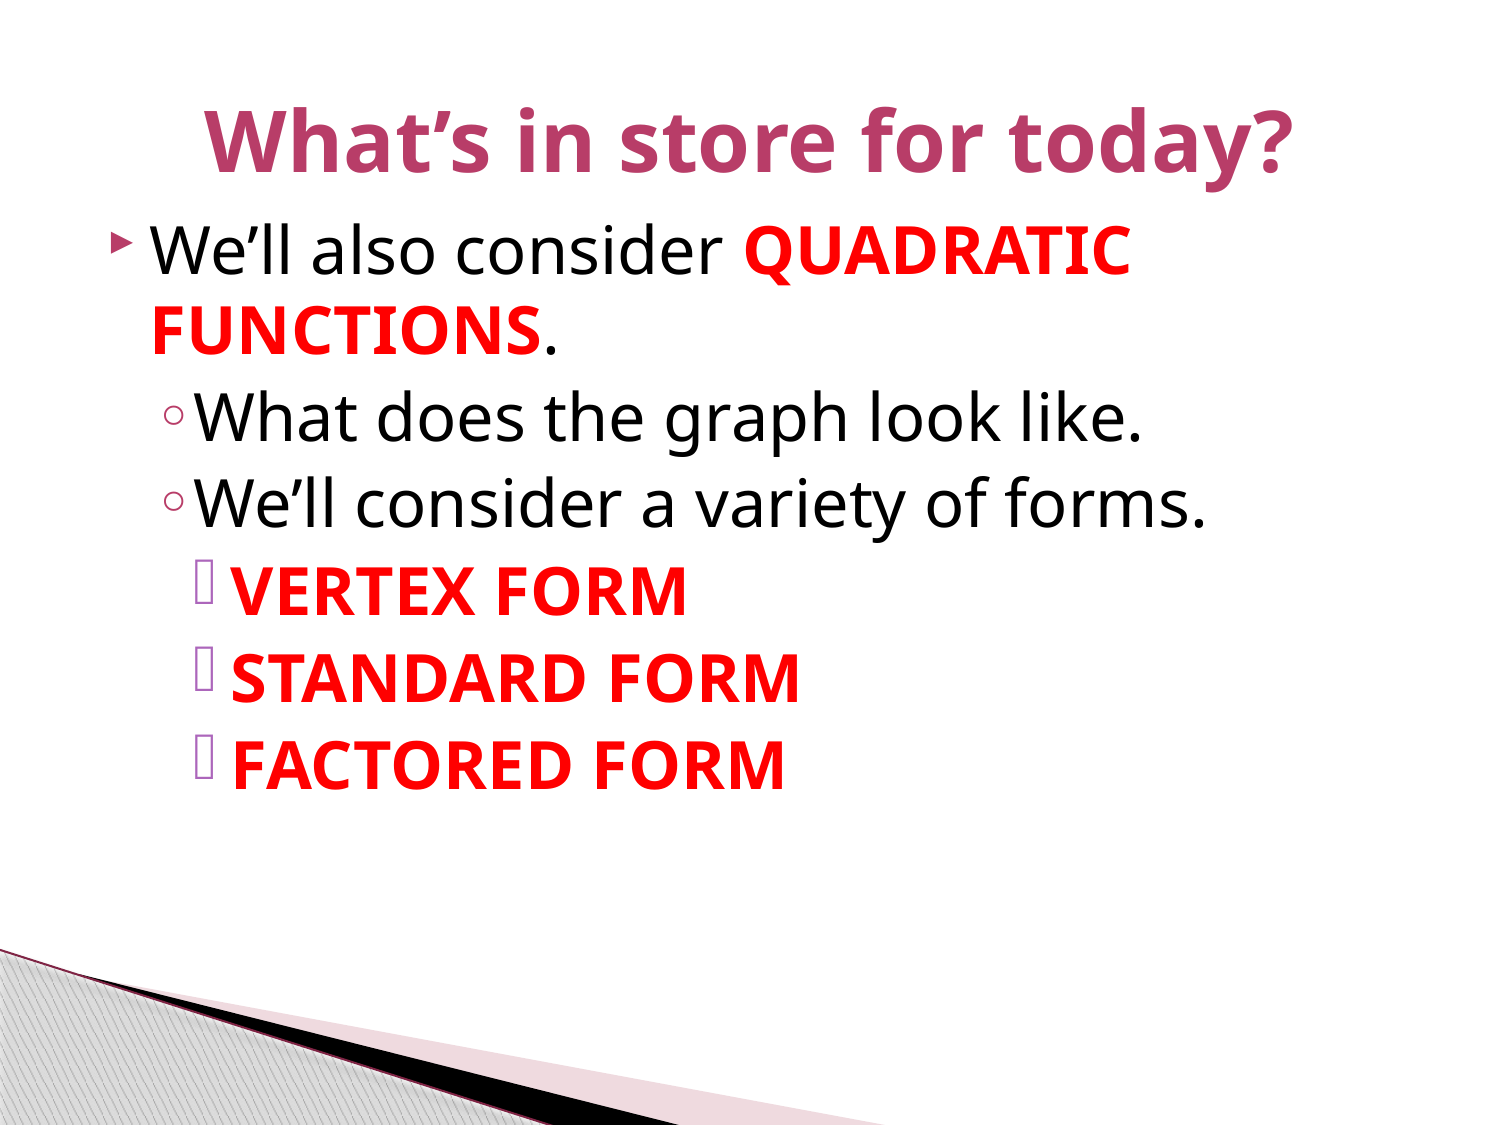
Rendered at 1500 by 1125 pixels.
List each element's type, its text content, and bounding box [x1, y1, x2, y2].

title What’s in store for today? [75, 45, 1425, 233]
list We’ll also consider QUADRATIC FUNCTIONS. What does the graph look like. We’ll consider a variety of forms. VERTEX FORM STANDARD FORM FACTORED FORM [75, 200, 1450, 1088]
